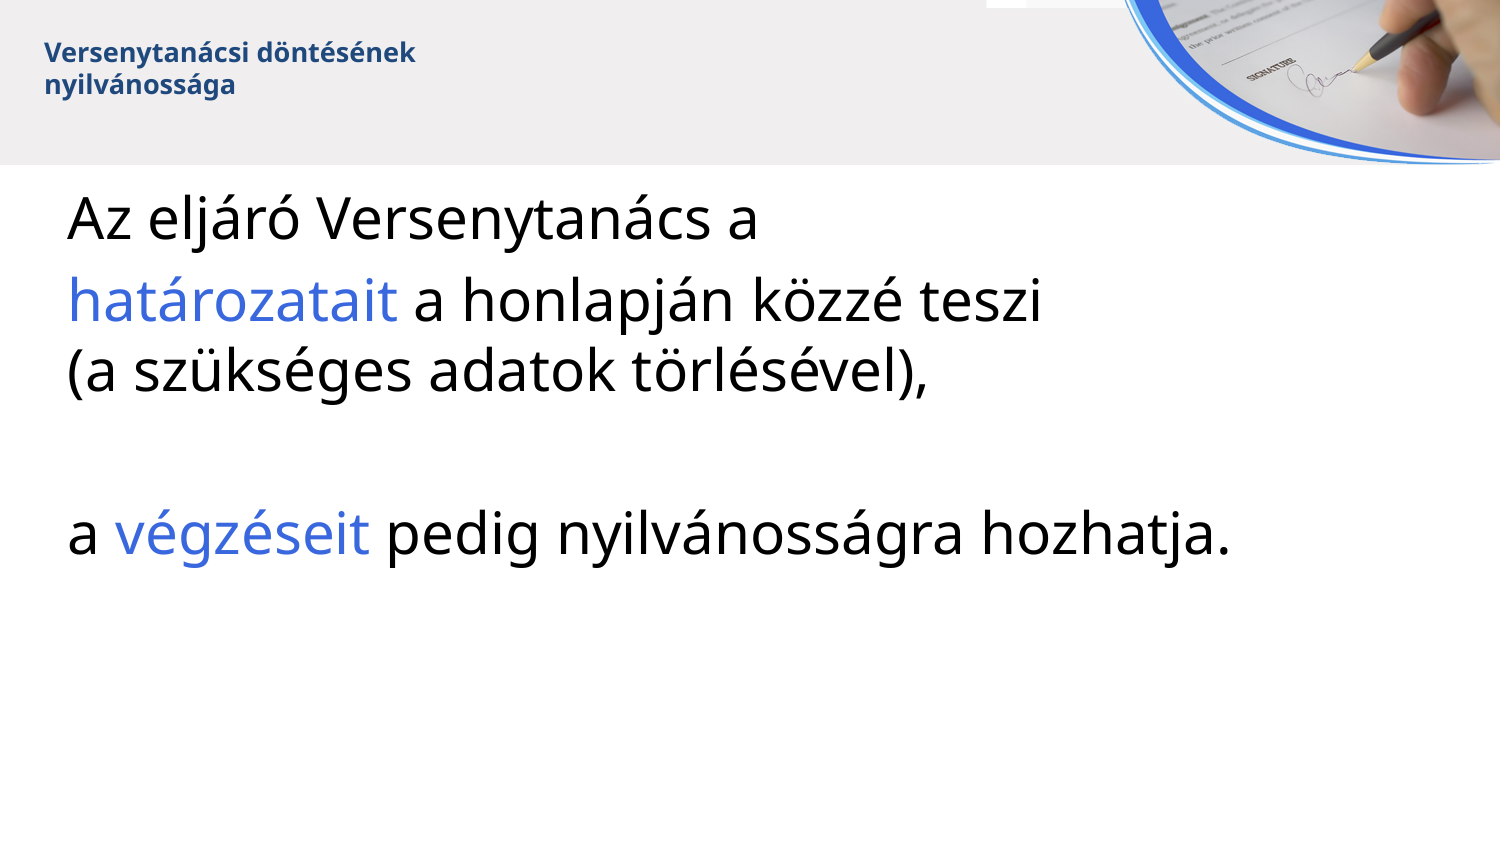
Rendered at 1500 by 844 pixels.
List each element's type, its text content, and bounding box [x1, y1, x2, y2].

picture [0, 0, 1500, 844]
list Versenytanácsi döntésének nyilvánossága [29, 13, 1500, 109]
list Az eljáró Versenytanács a határozatait a honlapján közzé teszi (a szükséges adatok törlésével), a végzéseit pedig nyilvánosságra hozhatja. [53, 173, 1353, 741]
